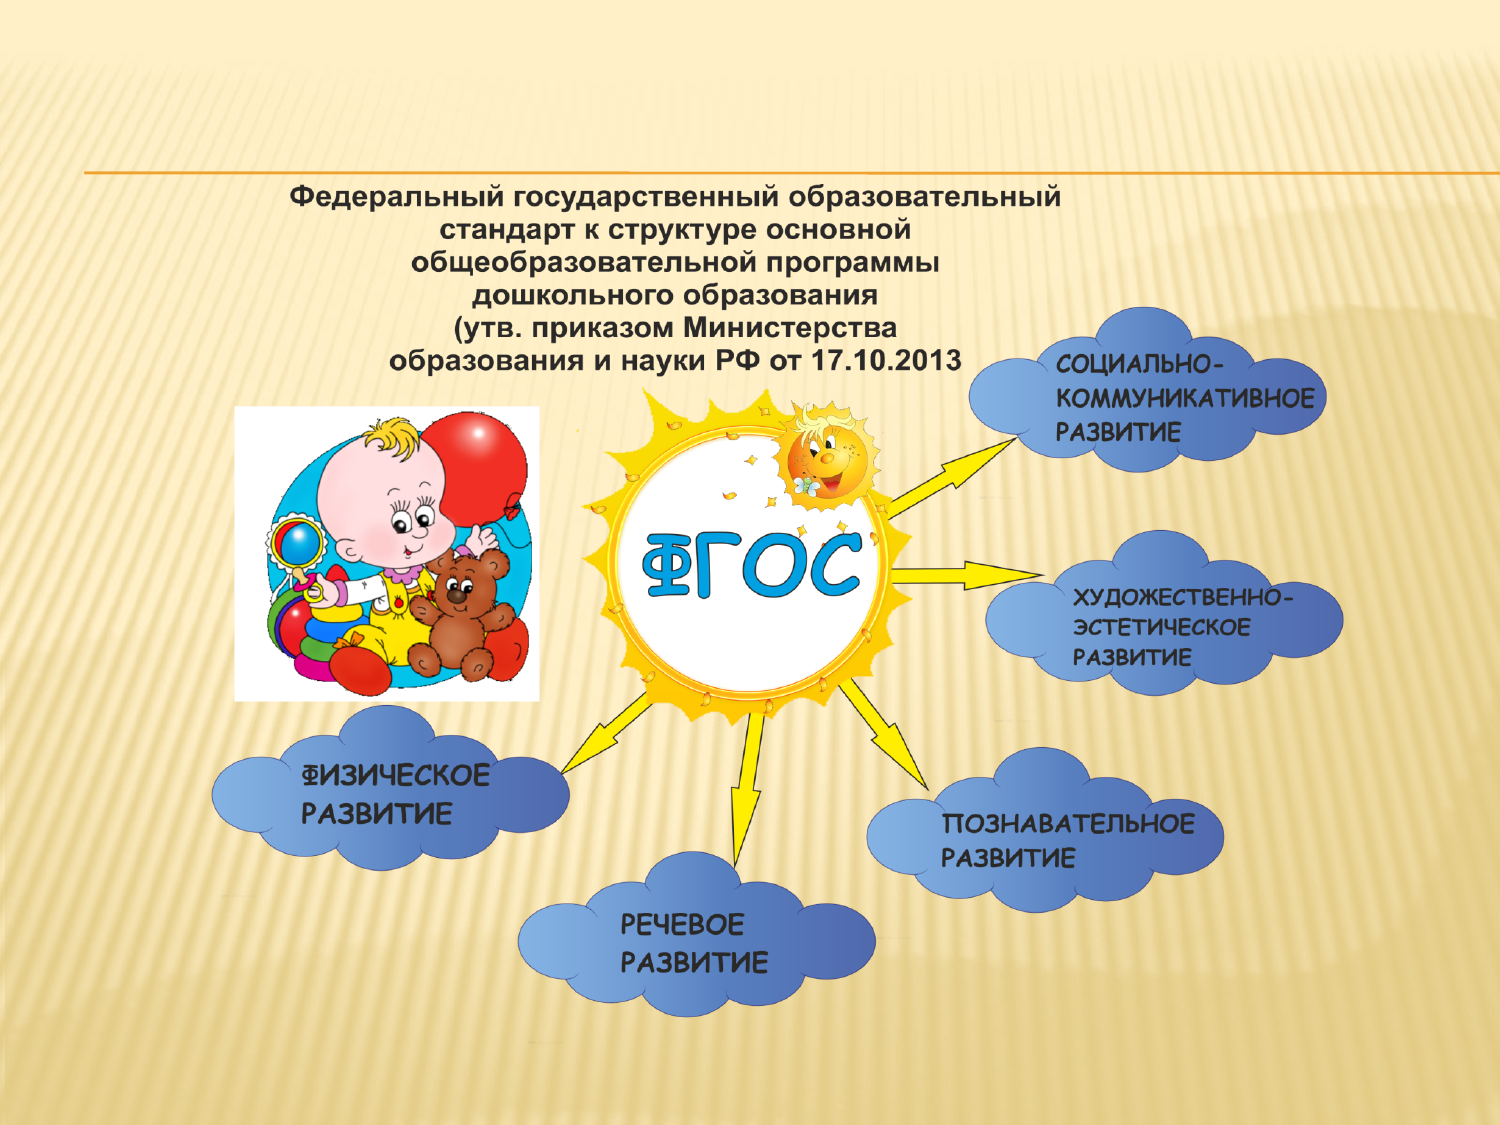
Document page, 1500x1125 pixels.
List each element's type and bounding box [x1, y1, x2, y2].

list [206, 184, 1349, 1061]
